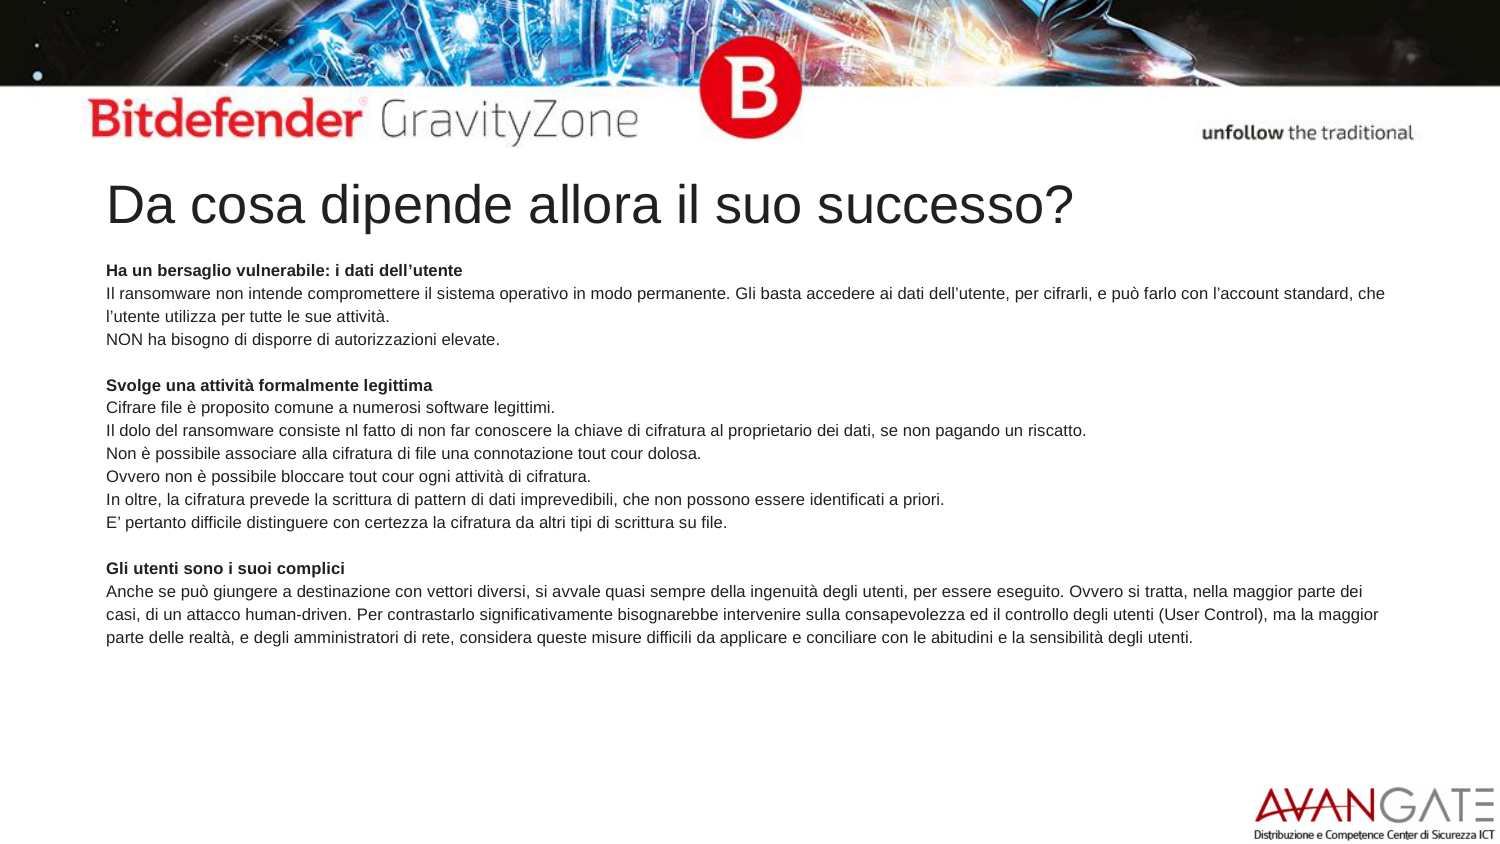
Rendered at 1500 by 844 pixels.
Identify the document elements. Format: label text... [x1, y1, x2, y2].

text_box Da cosa dipende allora il suo successo? Ha un bersaglio vulnerabile: i dati dell’utente Il ransomware non intende compromettere il sistema operativo in modo permanente. Gli basta accedere ai dati dell’utente, per cifrarli, e può farlo con l’account standard, che l’utente utilizza per tutte le sue attività. NON ha bisogno di disporre di autorizzazioni elevate. Svolge una attività formalmente legittima Cifrare file è proposito comune a numerosi software legittimi. Il dolo del ransomware consiste nl fatto di non far conoscere la chiave di cifratura al proprietario dei dati, se non pagando un riscatto. Non è possibile associare alla cifratura di file una connotazione tout cour dolosa. Ovvero non è possibile bloccare tout cour ogni attività di cifratura. In oltre, la cifratura prevede la scrittura di pattern di dati imprevedibili, che non possono essere identificati a priori. E’ pertanto difficile distinguere con certezza la cifratura da altri tipi di scrittura su file. Gli utenti sono i suoi complici Anche se può giungere a destinazione con vettori diversi, si avvale quasi sempre della ingenuità degli utenti, per essere eseguito. Ovvero si tratta, nella maggior parte dei casi, di un attacco human-driven. Per contrastarlo significativamente bisognarebbe intervenire sulla consapevolezza ed il controllo degli utenti (User Control), ma la maggior parte delle realtà, e degli amministratori di rete, considera queste misure difficili da applicare e conciliare con le abitudini e la sensibilità degli utenti. [91, 156, 1416, 786]
picture [1251, 785, 1500, 844]
picture [0, 0, 1500, 149]
